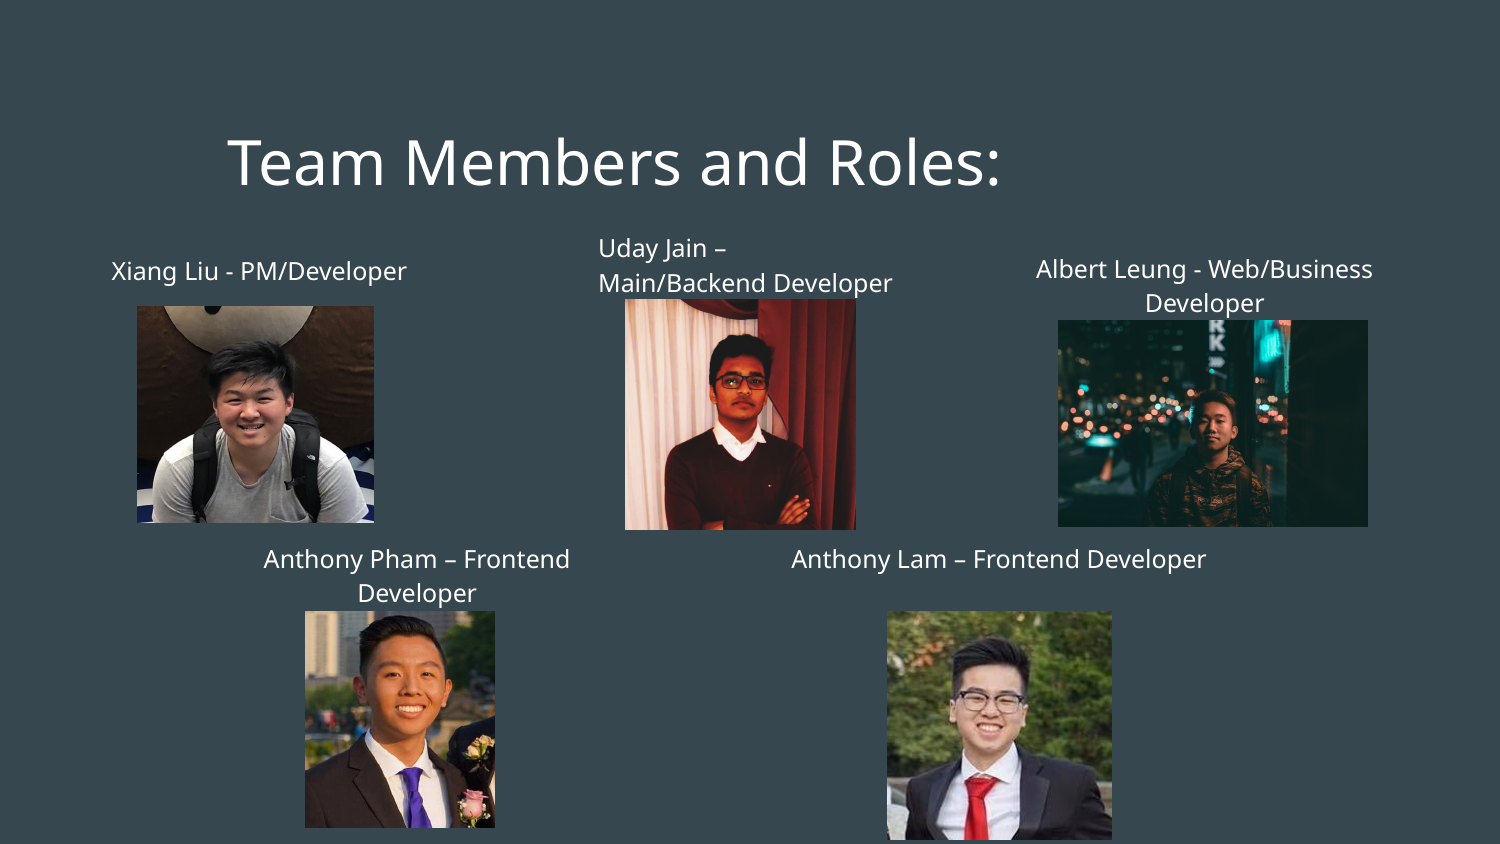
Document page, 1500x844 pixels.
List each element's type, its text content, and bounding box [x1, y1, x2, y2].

text_box Albert Leung - Web/Business Developer [999, 233, 1411, 300]
text_box Xiang Liu - PM/Developer [96, 240, 431, 307]
picture [137, 306, 375, 523]
text_box Anthony Pham – Frontend Developer [196, 523, 638, 590]
text_box Team Members and Roles: [212, 107, 1368, 258]
text_box Anthony Lam – Frontend Developer [767, 523, 1232, 590]
picture [625, 299, 856, 530]
picture [887, 611, 1112, 840]
text_box Uday Jain – Main/Backend Developer [583, 213, 917, 300]
picture [304, 611, 495, 828]
picture [1058, 320, 1368, 527]
